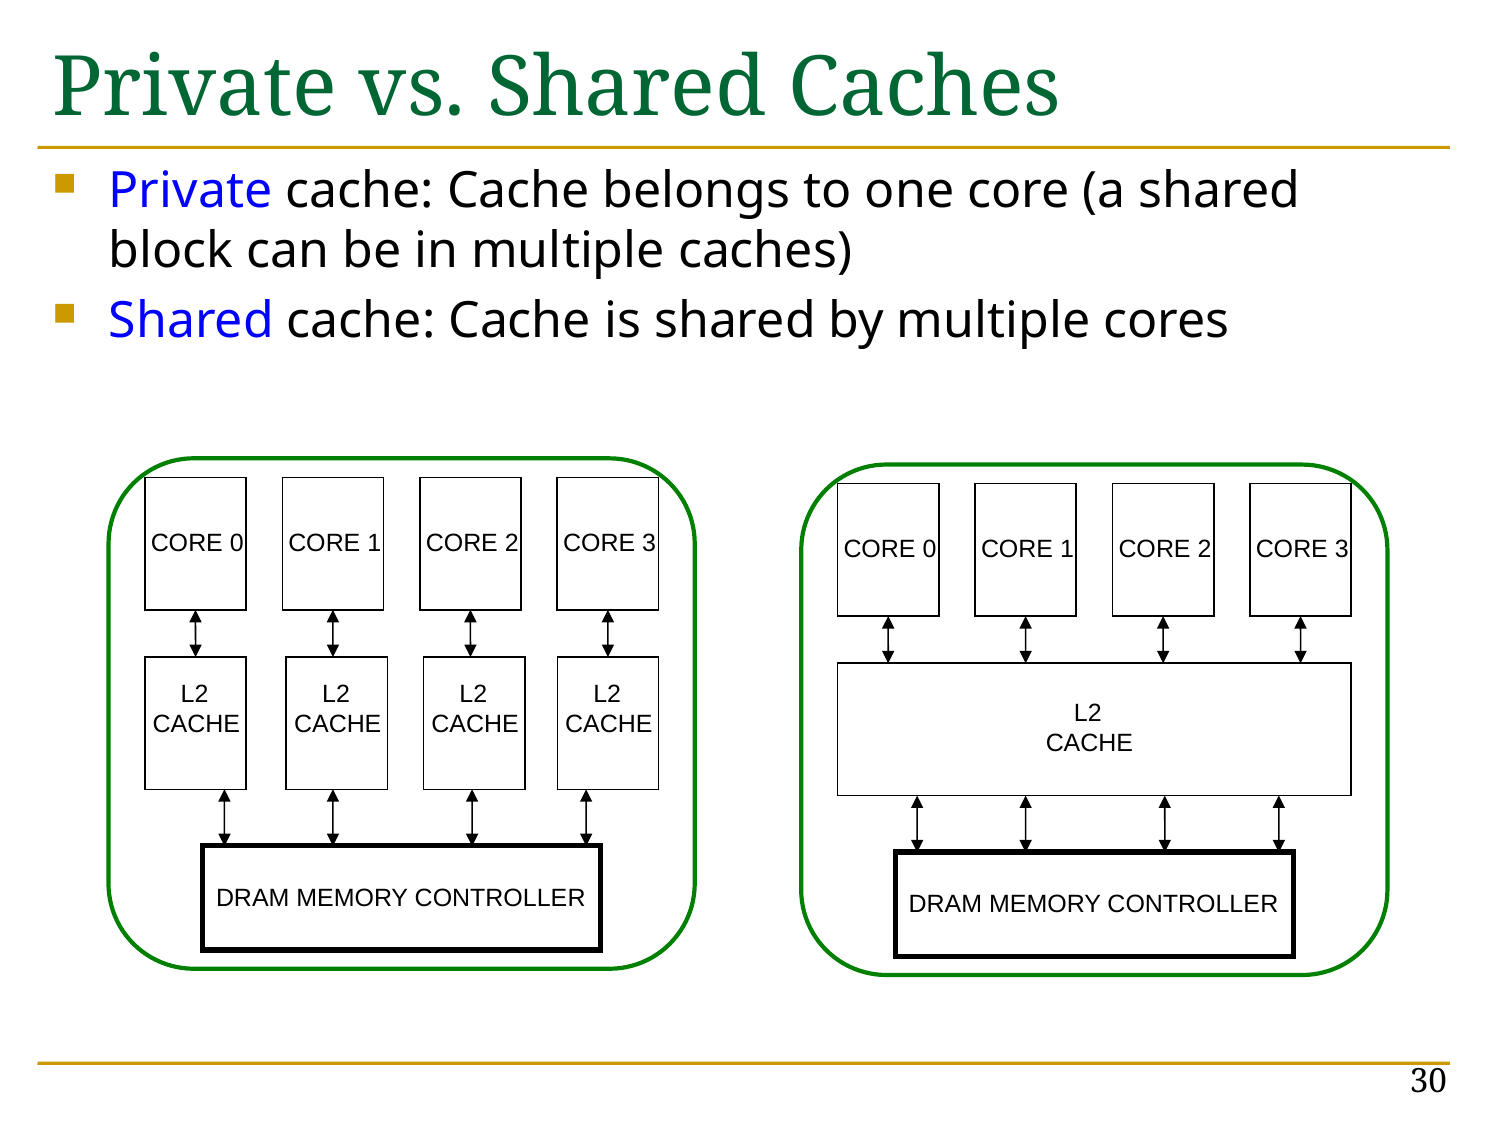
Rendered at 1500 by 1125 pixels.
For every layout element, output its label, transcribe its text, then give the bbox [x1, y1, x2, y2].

slide_number 30 [1111, 1036, 1462, 1112]
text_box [108, 458, 695, 969]
title Private vs. Shared Caches [37, 24, 1450, 149]
list Private cache: Cache belongs to one core (a shared block can be in multiple caches) Shared cache: Cache is shared by multiple cores [37, 149, 1450, 1016]
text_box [800, 464, 1388, 976]
